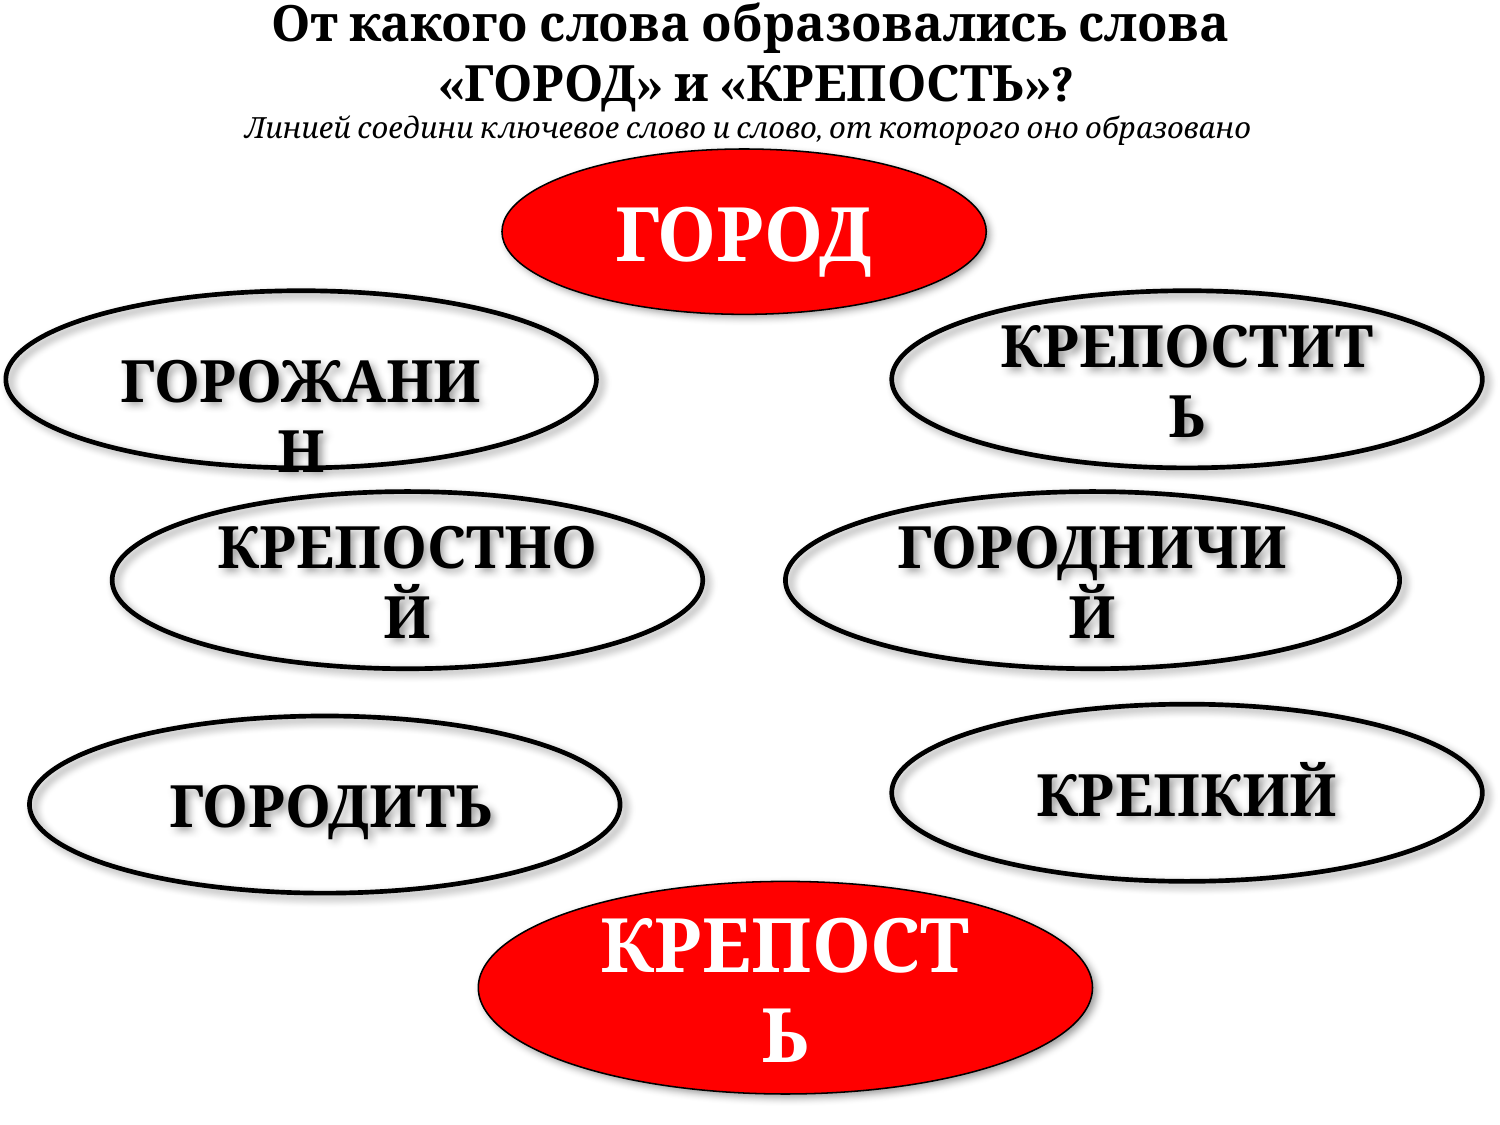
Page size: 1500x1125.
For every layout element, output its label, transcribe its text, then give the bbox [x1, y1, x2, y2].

text_box КРЕПКИЙ [889, 702, 1485, 884]
text_box КРЕПОСТЬ [476, 879, 1095, 1097]
text_box КРЕПОСТИТЬ [889, 288, 1485, 470]
text_box КРЕПОСТНОЙ [110, 489, 705, 671]
text_box От какого слова образовались слова «ГОРОД» и «КРЕПОСТЬ»? [29, 0, 1483, 119]
text_box Линией соедини ключевое слово и слово, от которого оно образовано [230, 101, 1267, 152]
text_box ГОРОДИТЬ [27, 713, 623, 896]
text_box ГОРОЖАНИН [3, 288, 599, 470]
text_box ГОРОДНИЧИЙ [783, 489, 1402, 671]
text_box ГОРОД [499, 152, 989, 317]
